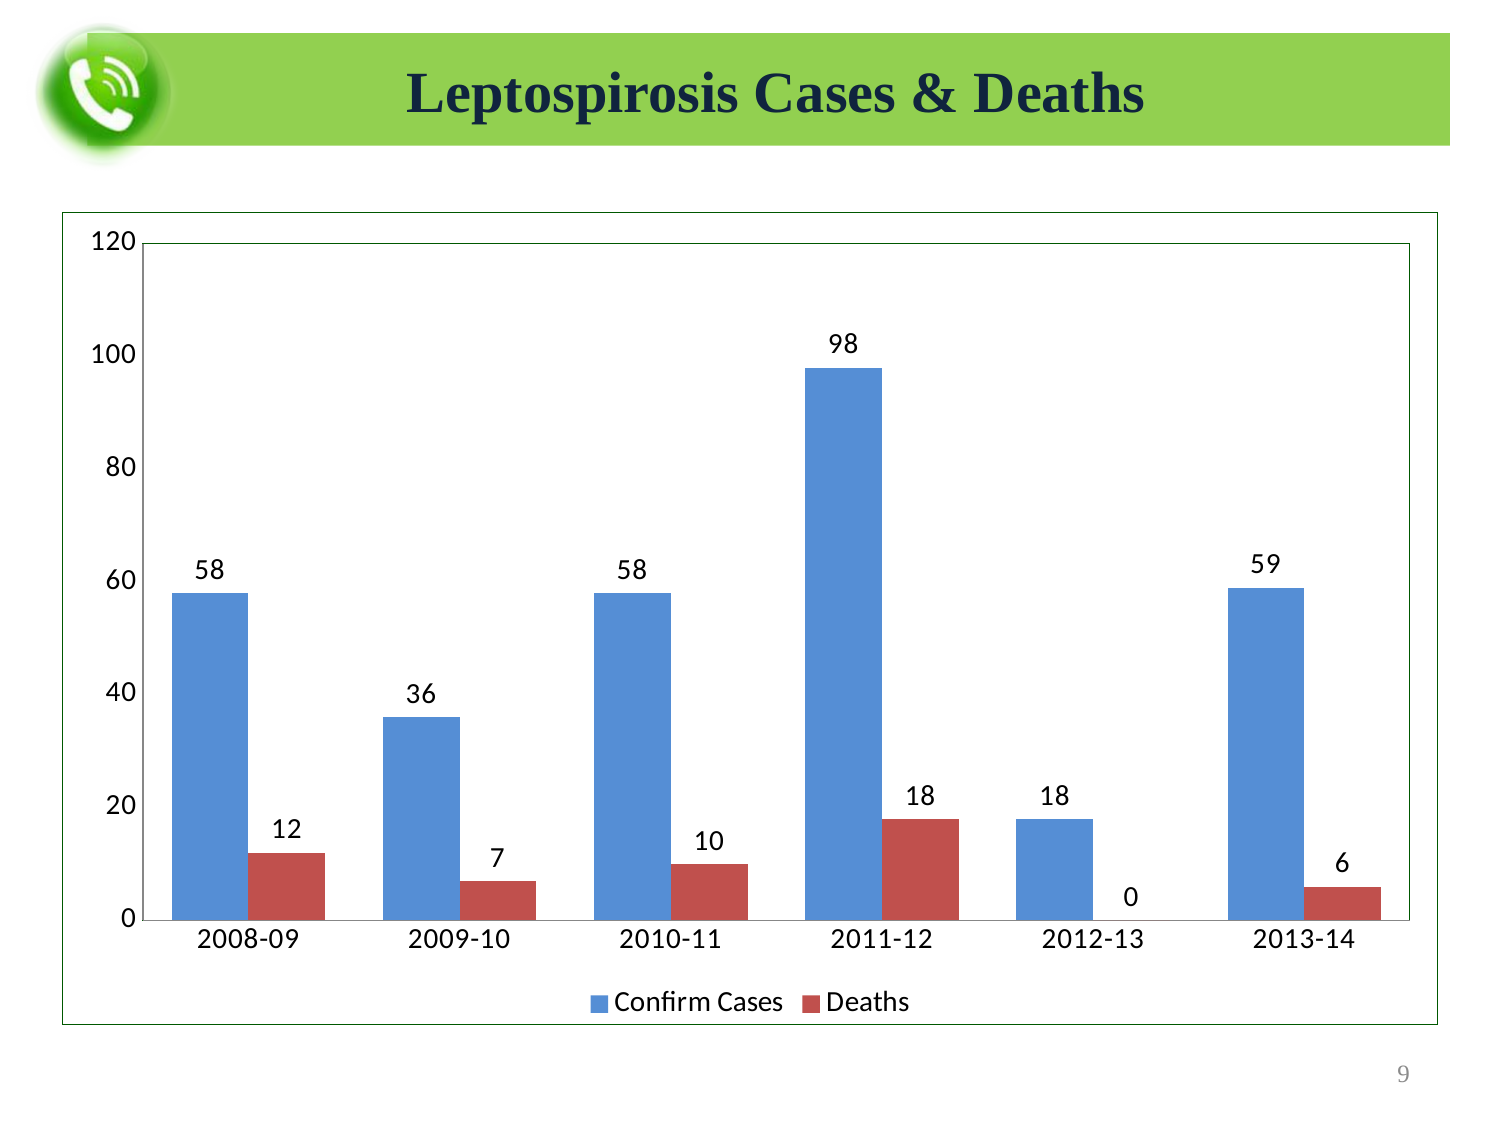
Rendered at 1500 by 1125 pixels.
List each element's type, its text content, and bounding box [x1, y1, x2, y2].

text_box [21, 12, 1451, 176]
chart [62, 212, 1438, 1026]
slide_number 9 [1074, 1042, 1425, 1103]
